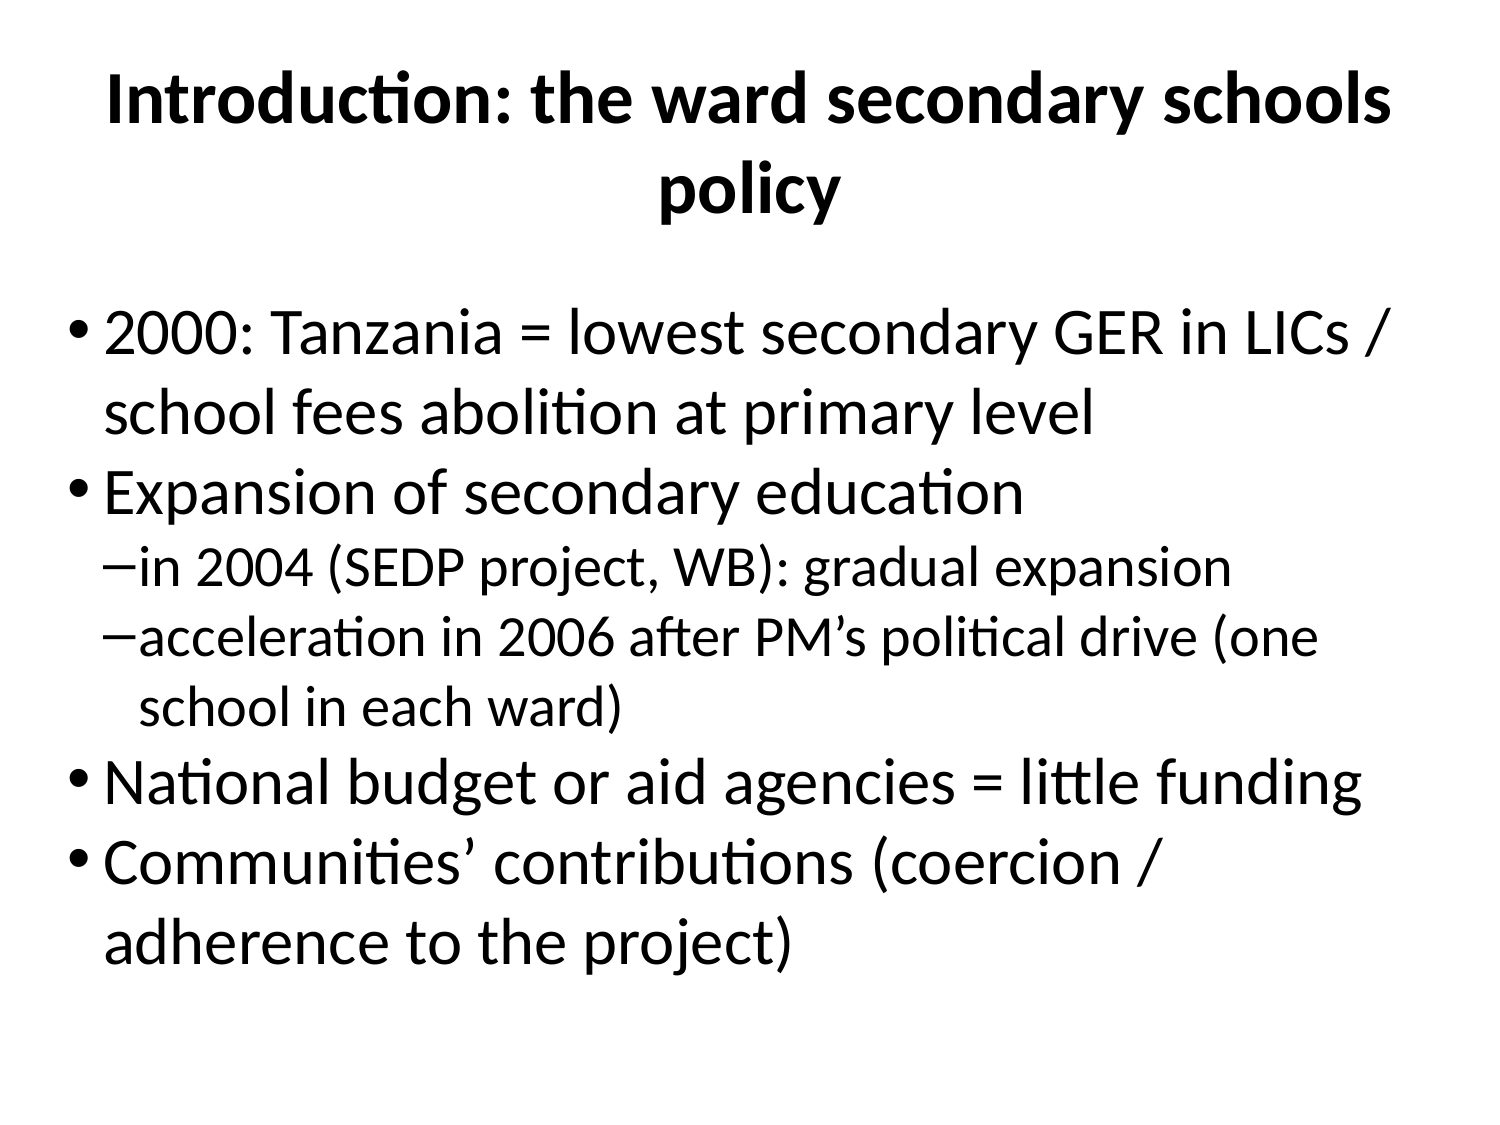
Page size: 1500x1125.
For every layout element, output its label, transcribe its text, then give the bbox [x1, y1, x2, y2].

text_box Introduction: the ward secondary schools policy [75, 45, 1425, 233]
text_box 2000: Tanzania = lowest secondary GER in LICs / school fees abolition at primary level Expansion of secondary education in 2004 (SEDP project, WB): gradual expansion acceleration in 2006 after PM’s political drive (one school in each ward) National budget or aid agencies = little funding Communities’ contributions (coercion / adherence to the project) [53, 280, 1437, 1124]
